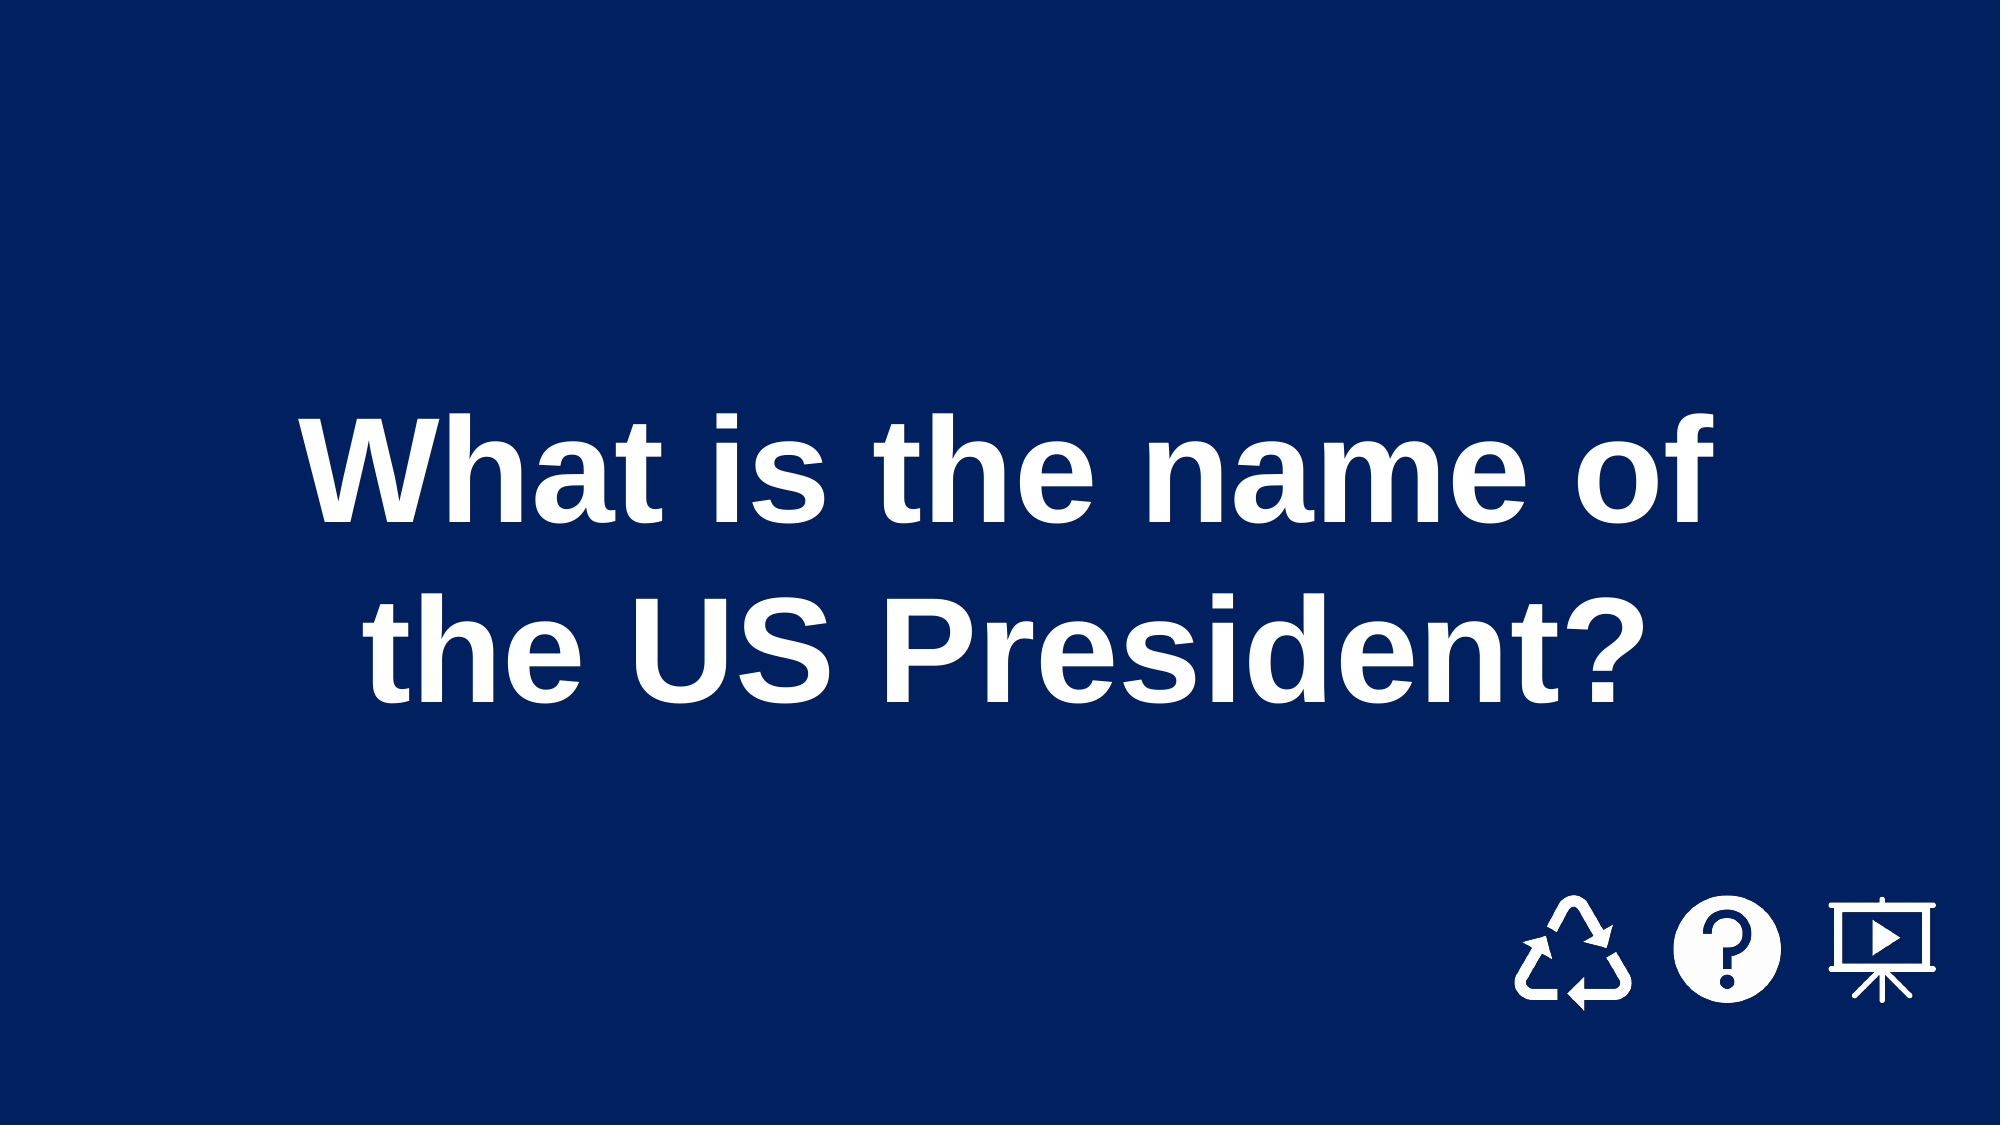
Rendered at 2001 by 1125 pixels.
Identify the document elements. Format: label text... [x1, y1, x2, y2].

picture [1505, 885, 1641, 1021]
picture [1814, 881, 1950, 1017]
text_box What is the name of the US President? [163, 364, 1852, 740]
picture [1659, 881, 1795, 1017]
